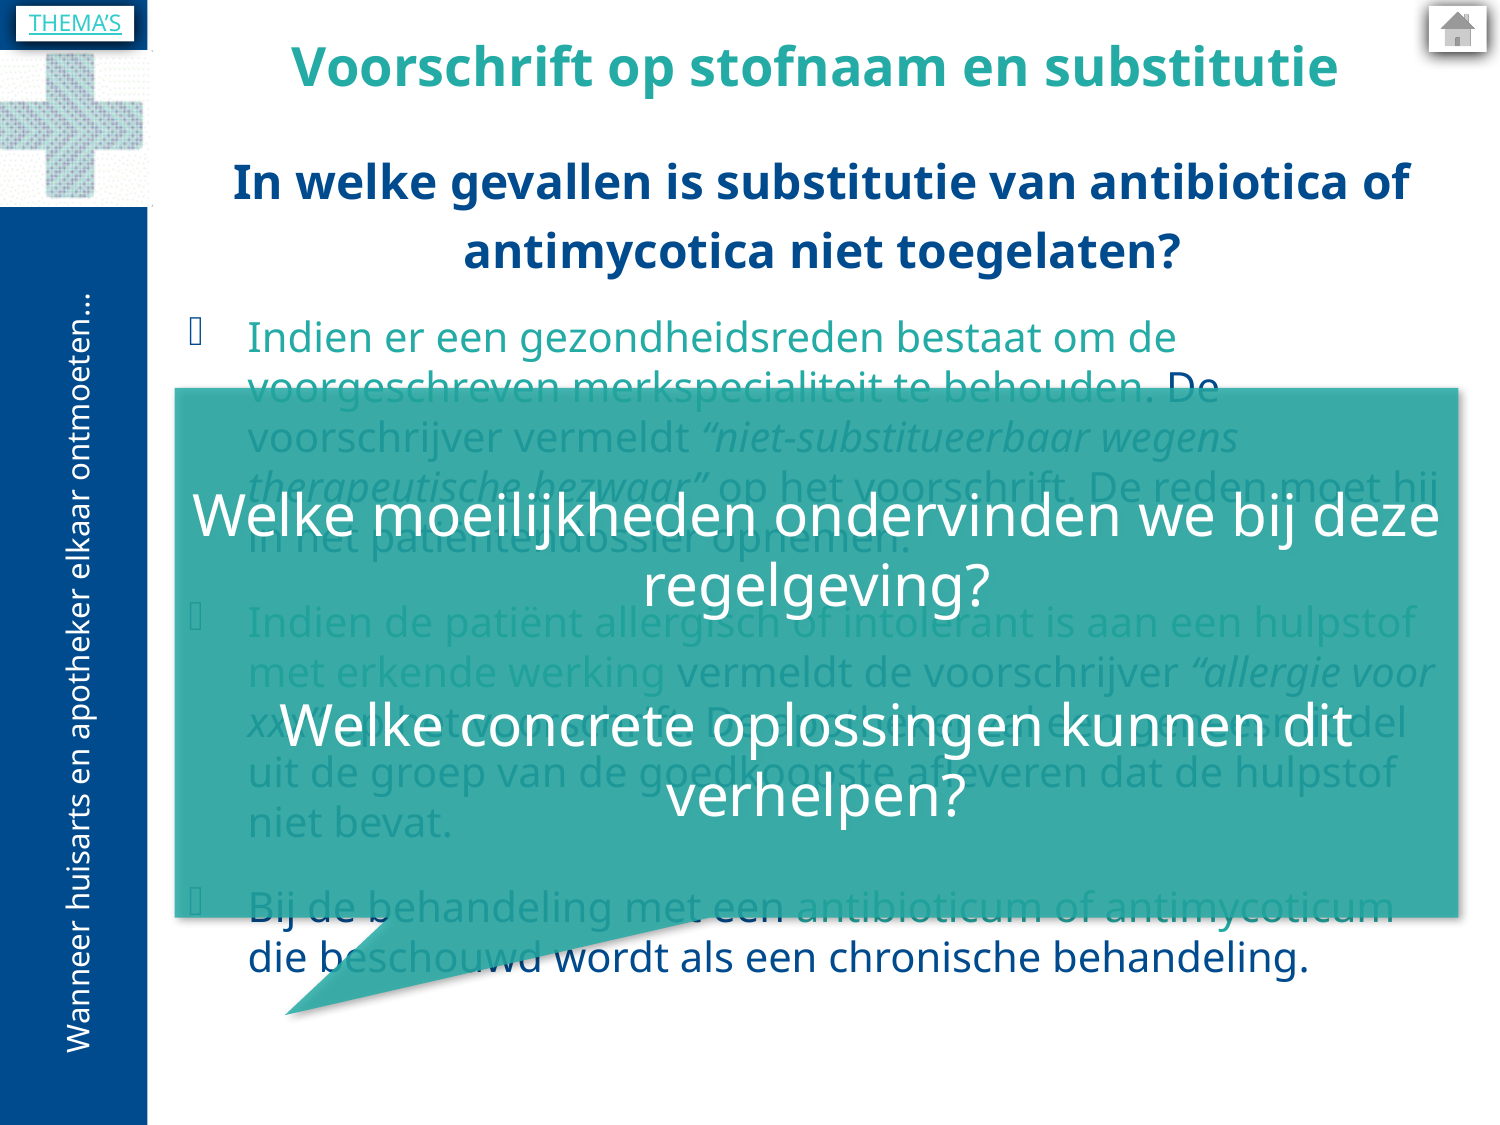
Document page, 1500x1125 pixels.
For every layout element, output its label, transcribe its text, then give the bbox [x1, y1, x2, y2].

list Voorschrift op stofnaam en substitutie [174, 32, 1458, 132]
text_box THEMA’S [15, 5, 135, 42]
text_box Welke moeilijkheden ondervinden we bij deze regelgeving? Welke concrete oplossingen kunnen dit verhelpen? [173, 387, 1460, 1017]
text_box In welke gevallen is substitutie van antibiotica of antimycotica niet toegelaten? [145, 132, 1500, 286]
list Indien er een gezondheidsreden bestaat om de voorgeschreven merkspecialiteit te behouden. De voorschrijver vermeldt “niet-substitueerbaar wegens therapeutische bezwaar” op het voorschrift. De reden moet hij in het patiëntendossier opnemen. Indien de patiënt allergisch of intolerant is aan een hulpstof met erkende werking vermeldt de voorschrijver “allergie voor xxx” op het voorschrift. De apotheker zal een geneesmiddel uit de groep van de goedkoopste afleveren dat de hulpstof niet bevat. Bij de behandeling met een antibioticum of antimycoticum die beschouwd wordt als een chronische behandeling. [173, 303, 1471, 1115]
picture [0, 50, 154, 207]
text_box [1428, 5, 1488, 53]
